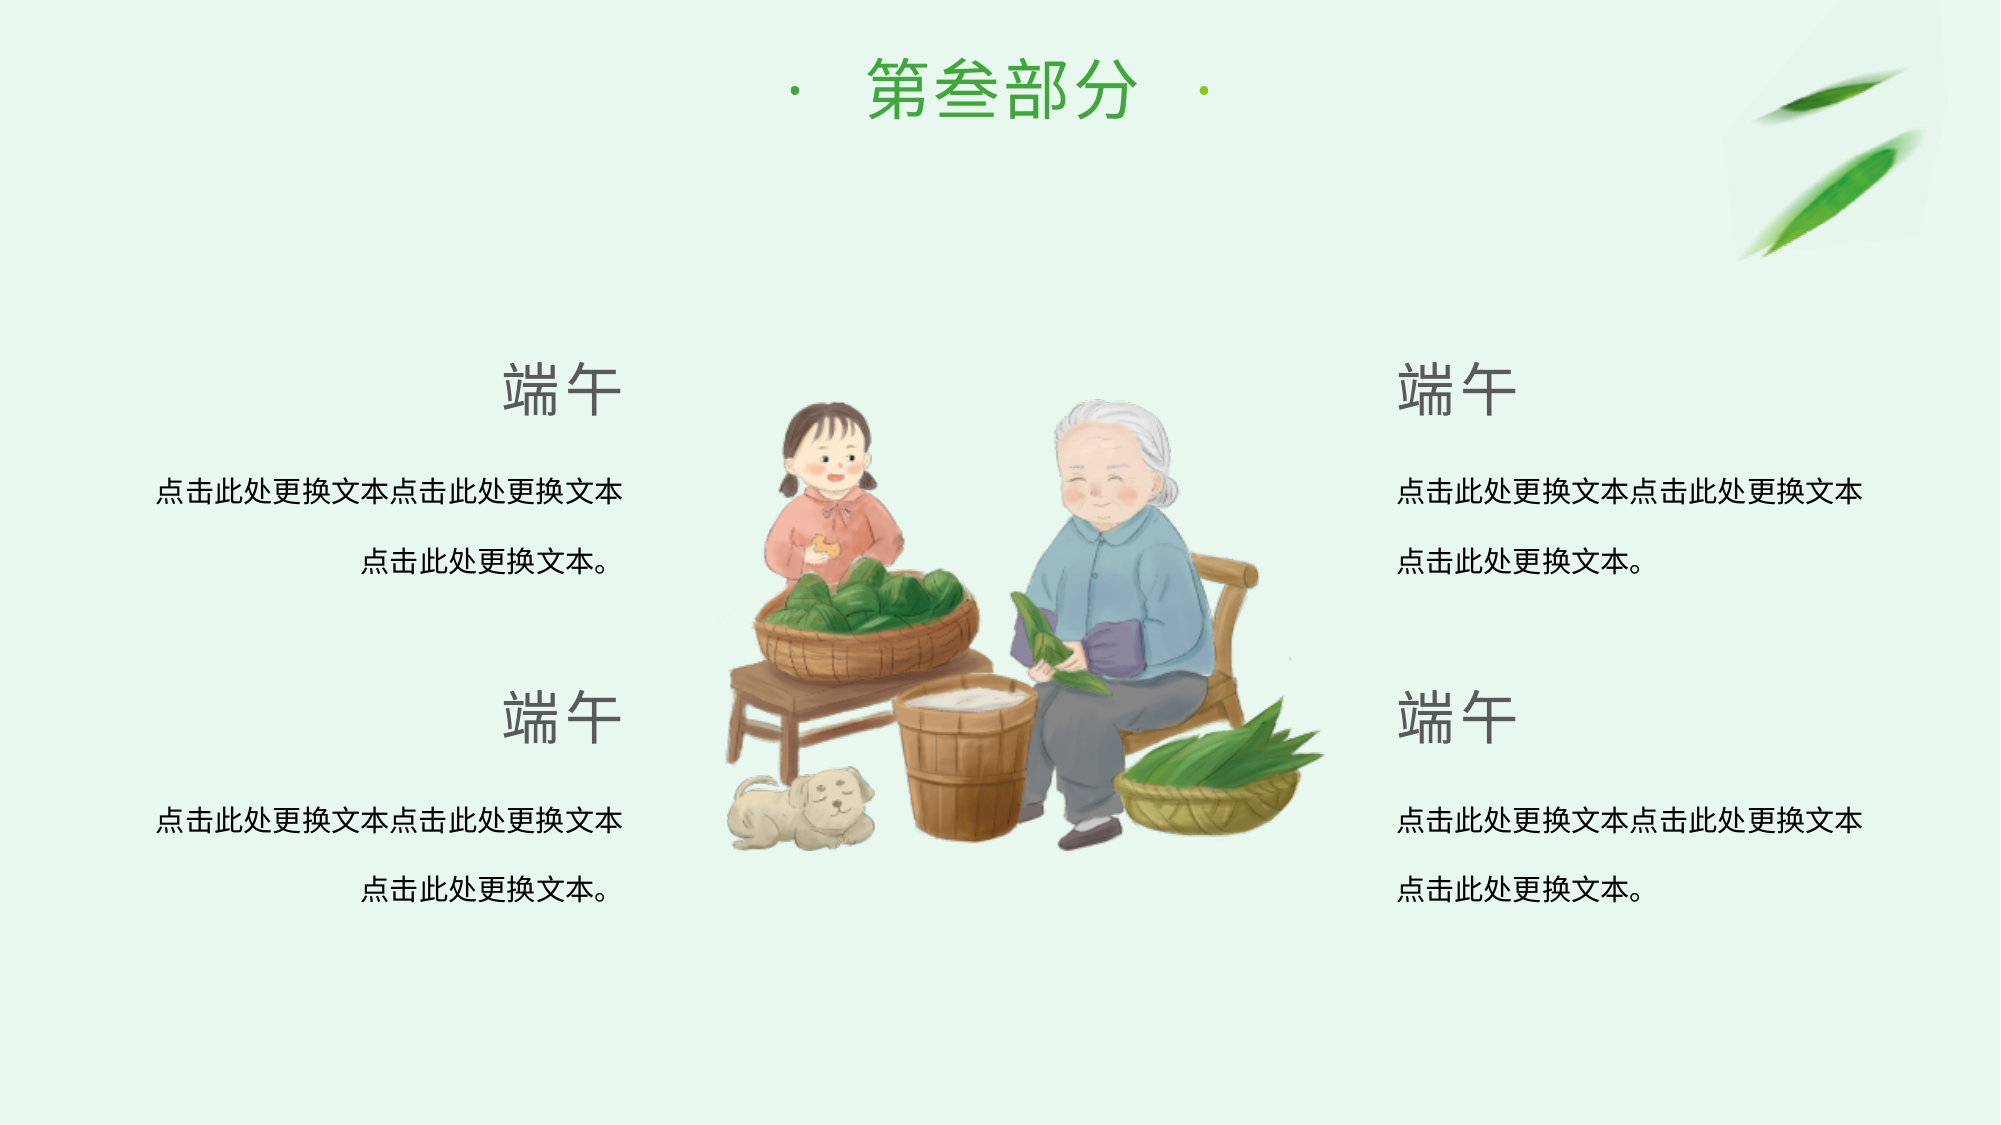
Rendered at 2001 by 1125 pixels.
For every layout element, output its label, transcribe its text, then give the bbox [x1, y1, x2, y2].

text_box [121, 309, 1898, 969]
picture [715, 394, 1329, 862]
picture [1720, 0, 1948, 263]
text_box · 第叁部分 · [247, 40, 1720, 135]
